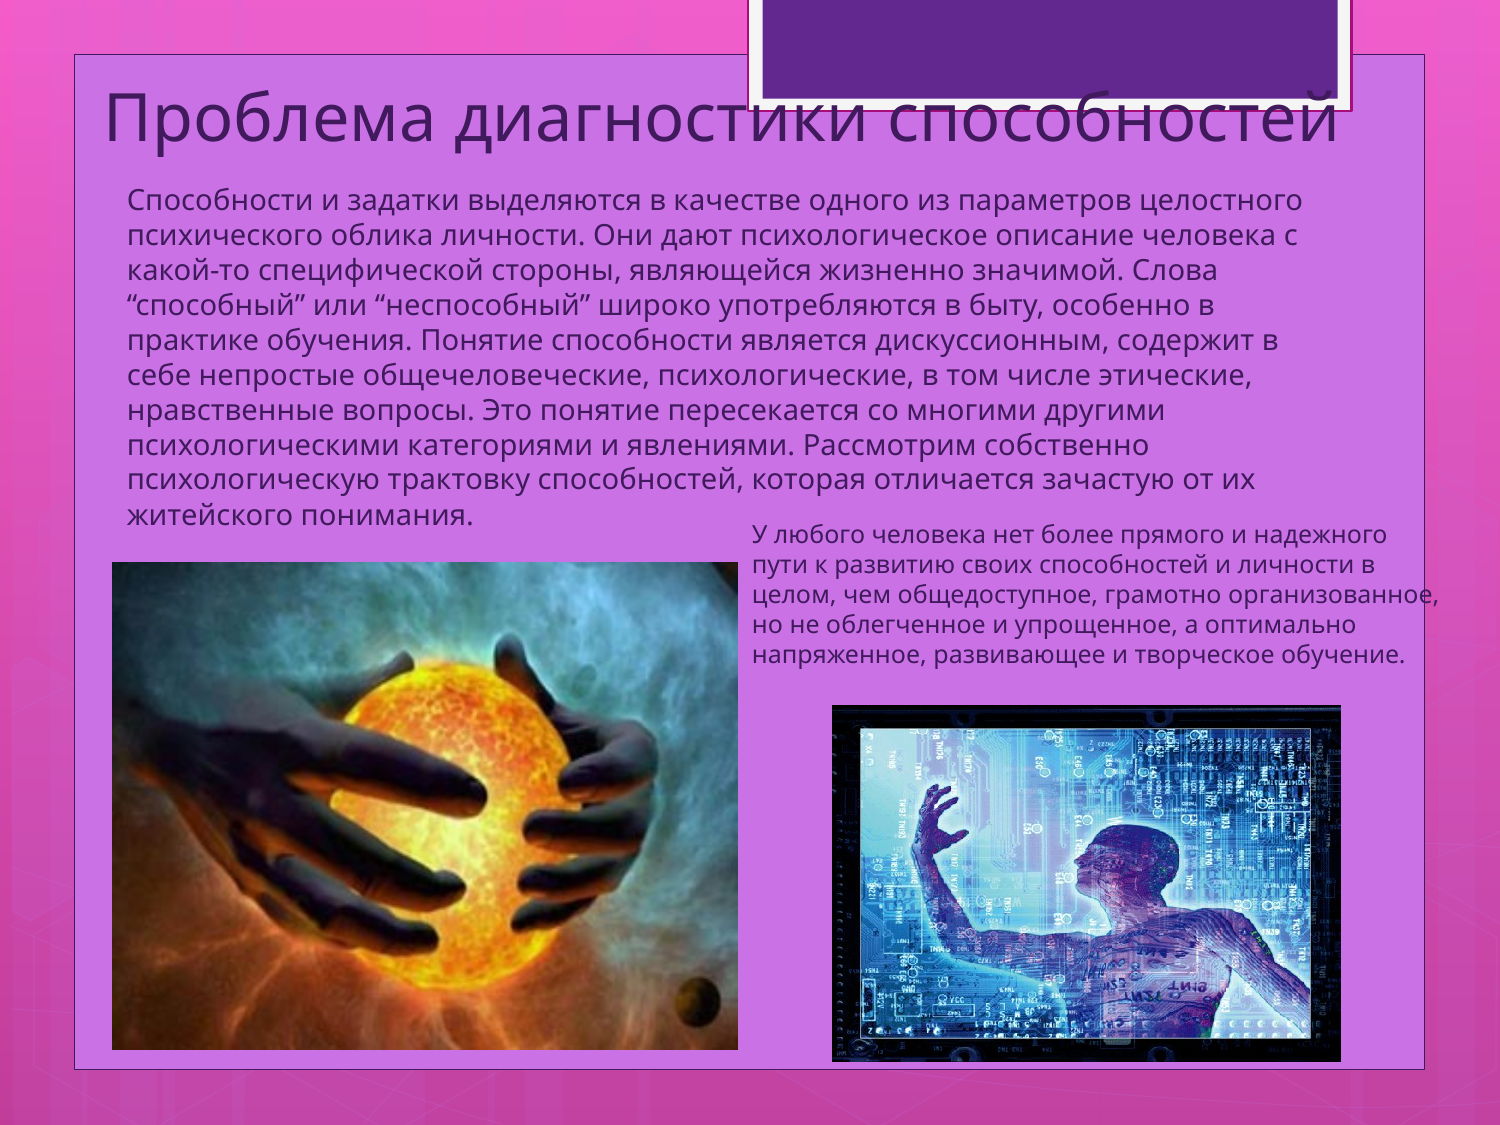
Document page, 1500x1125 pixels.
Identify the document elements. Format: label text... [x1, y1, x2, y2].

title Проблема диагностики способностей [88, 67, 1419, 163]
text_box У любого человека нет более прямого и надежного пути к развитию своих способностей и личности в целом, чем общедоступное, грамотно организованное, но не облегченное и упрощенное, а оптимально напряженное, развивающее и творческое обучение. [737, 511, 1459, 676]
text_box Способности и задатки выделяются в качестве одного из параметров целостного психического облика личности. Они дают психологическое описание человека с какой-то специфической стороны, являющейся жизненно значимой. Слова “способный” или “неспособный” широко употребляются в быту, особенно в практике обучения. Понятие способности является дискуссионным, содержит в себе непростые общечеловеческие, психологические, в том числе этические, нравственные вопросы. Это понятие пересекается со многими другими психологическими категориями и явлениями. Рассмотрим собственно психологическую трактовку способностей, которая отличается зачастую от их житейского понимания. [112, 173, 1365, 539]
picture [832, 705, 1341, 1063]
picture [111, 562, 738, 1051]
